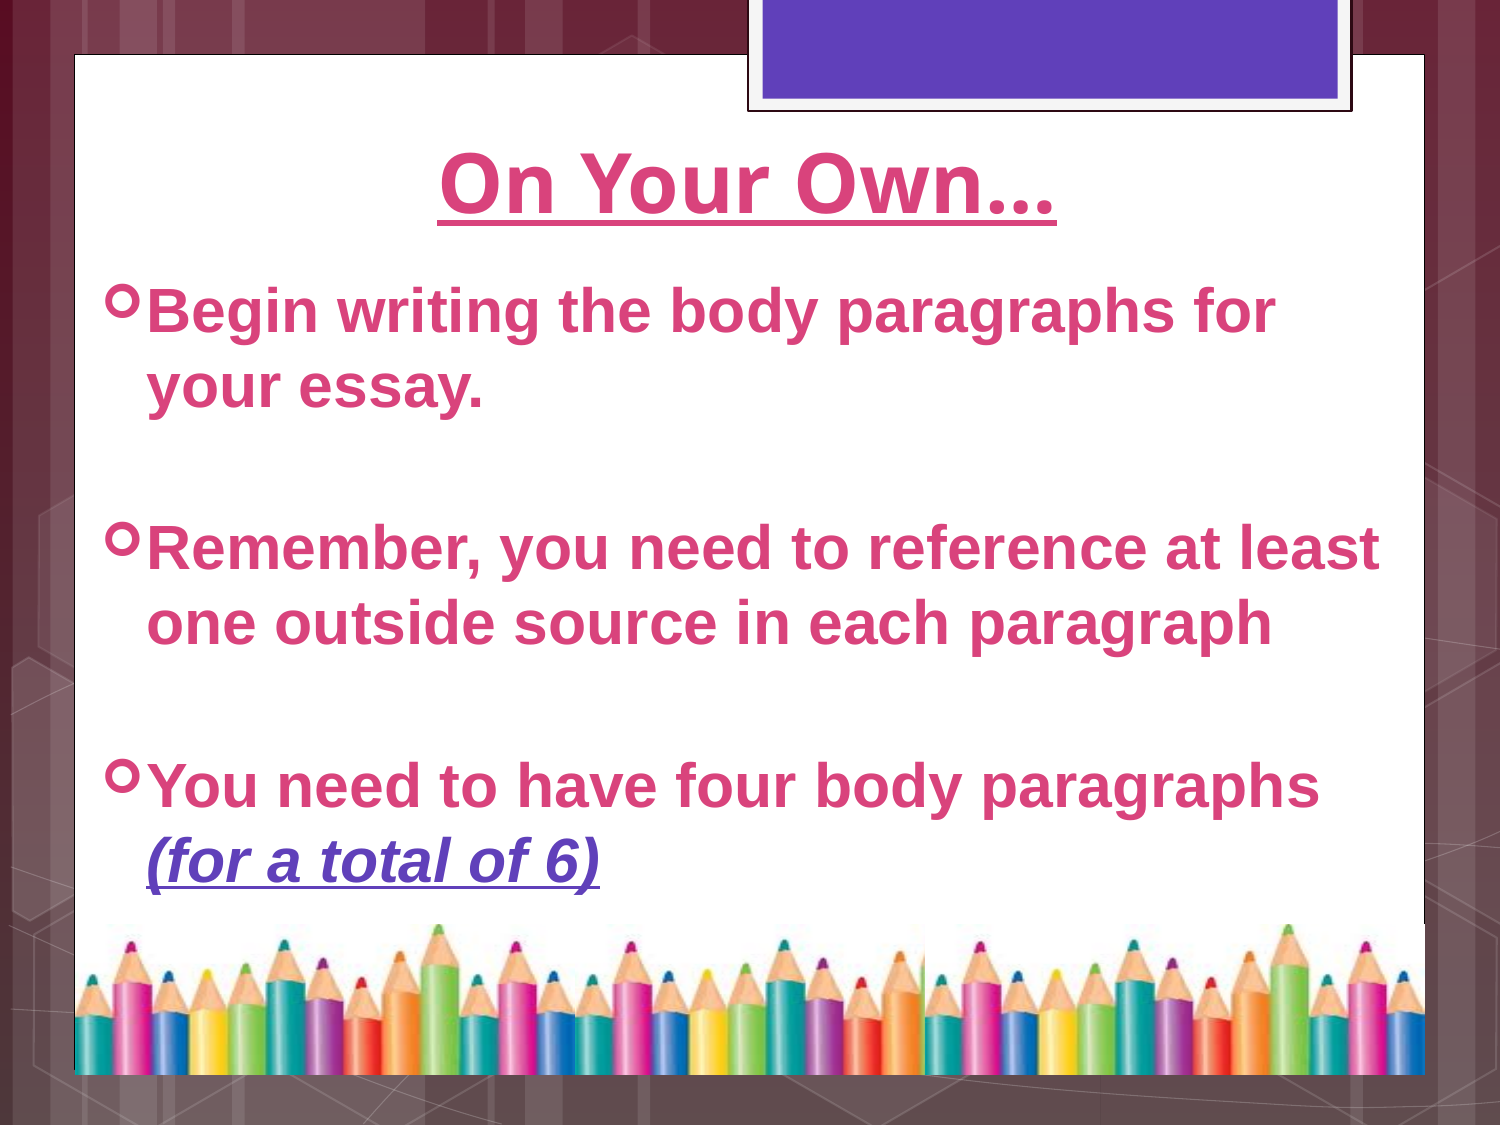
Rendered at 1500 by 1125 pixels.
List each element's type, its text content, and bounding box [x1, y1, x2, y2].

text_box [74, 924, 1426, 1076]
title On Your Own… [171, 50, 1324, 238]
list Begin writing the body paragraphs for your essay. Remember, you need to reference at least one outside source in each paragraph You need to have four body paragraphs (for a total of 6) [75, 262, 1425, 839]
